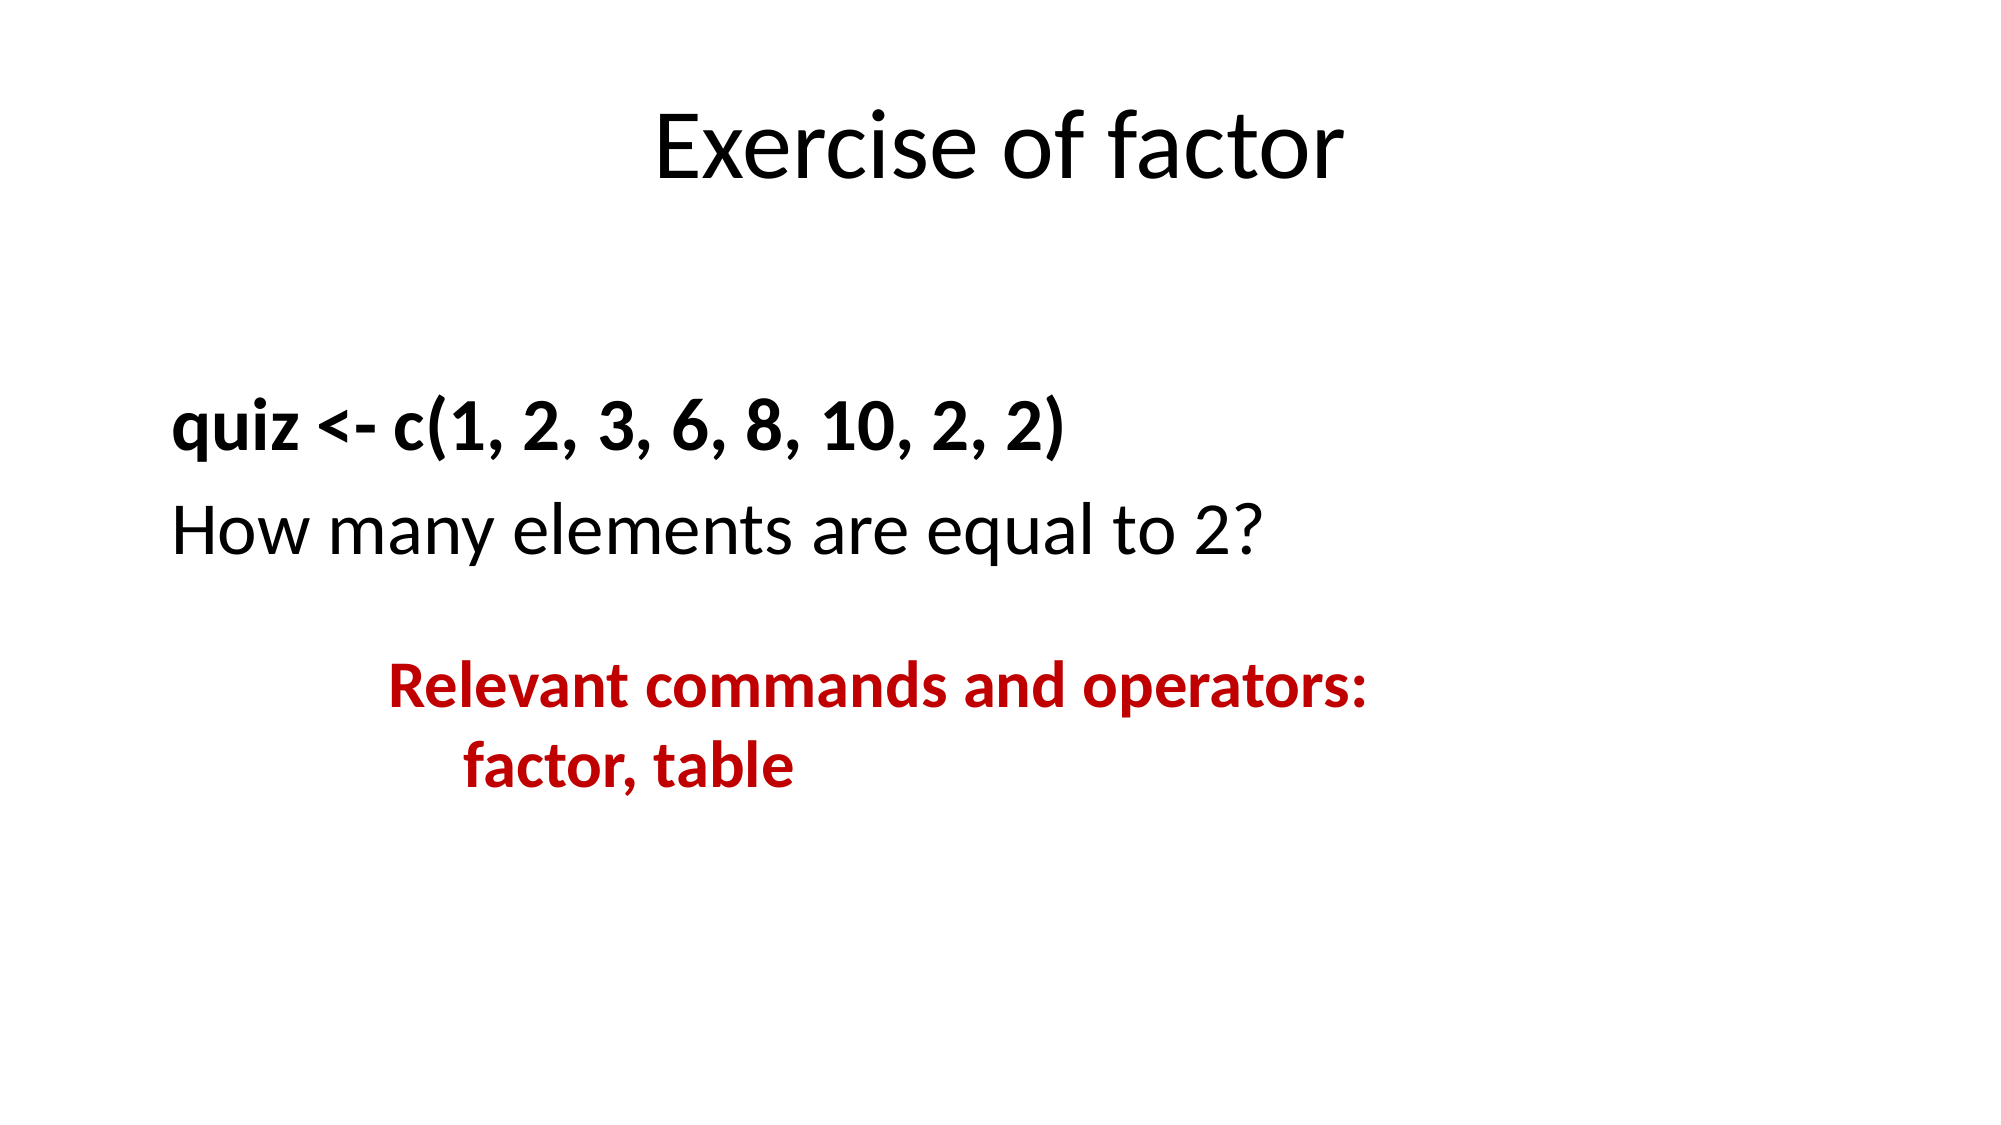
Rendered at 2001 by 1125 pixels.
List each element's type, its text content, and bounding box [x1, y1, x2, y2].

text_box Relevant commands and operators: factor, table [373, 633, 1650, 808]
list quiz <- c(1, 2, 3, 6, 8, 10, 2, 2) How many elements are equal to 2? [99, 262, 1900, 1005]
title Exercise of factor [99, 45, 1900, 233]
